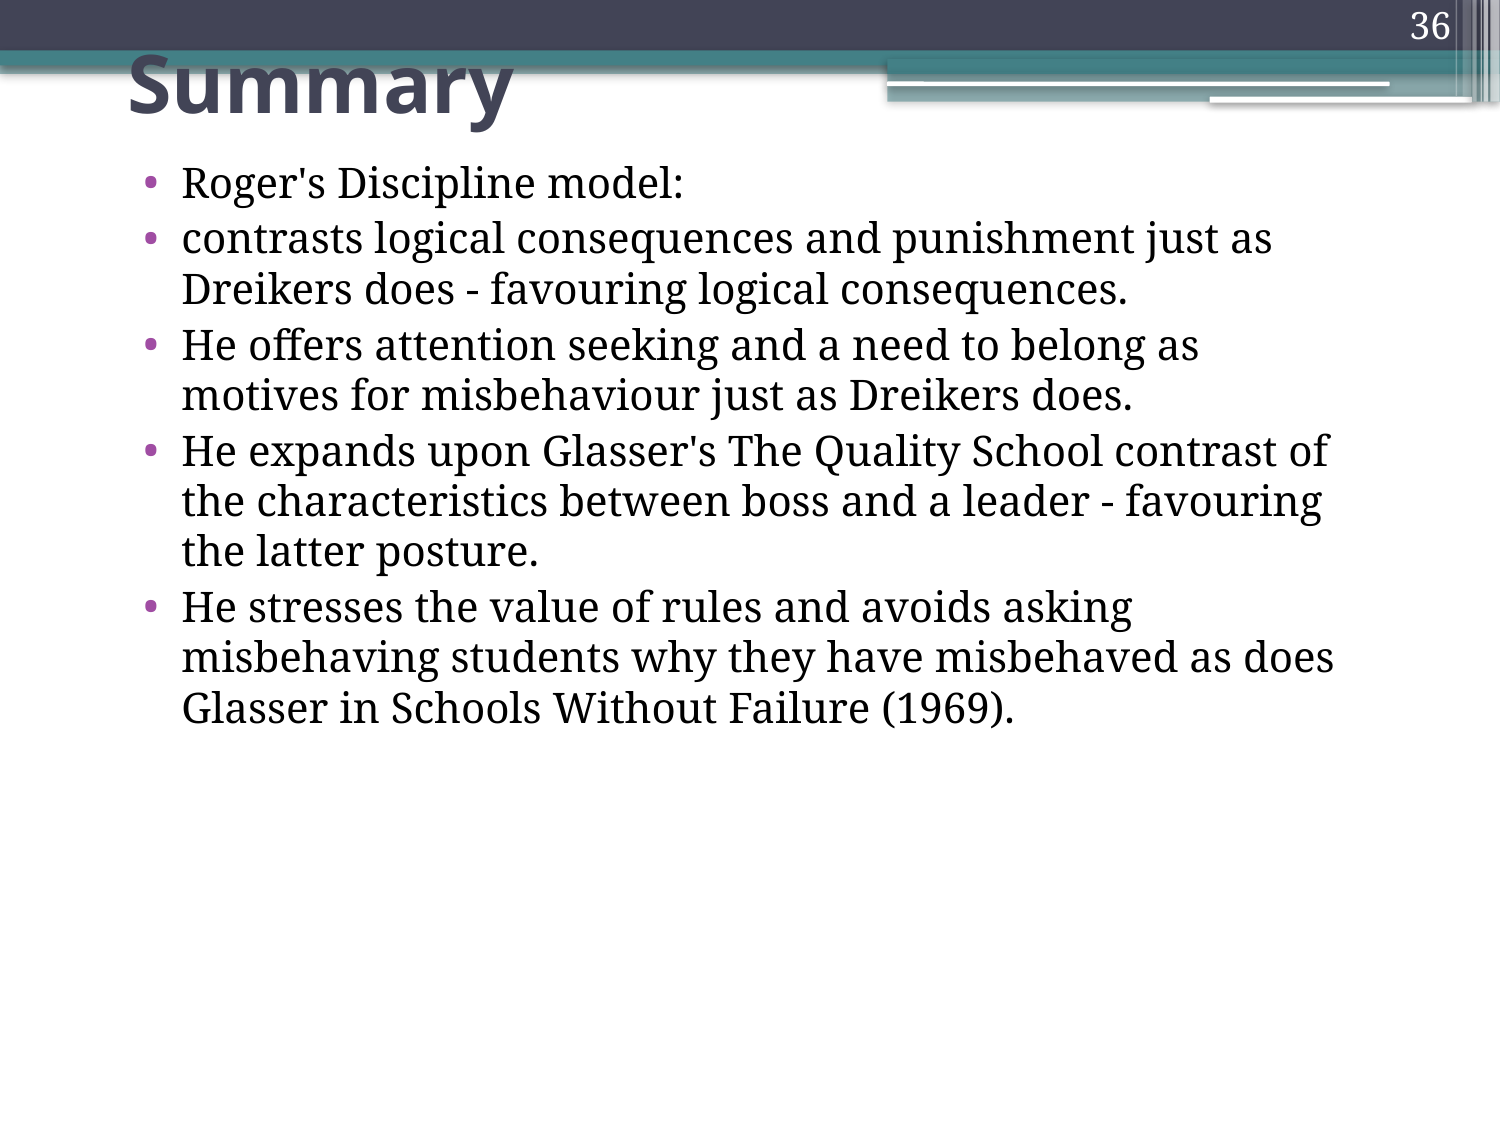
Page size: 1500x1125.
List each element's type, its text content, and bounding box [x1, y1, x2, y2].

list Roger's Discipline model: contrasts logical consequences and punishment just as Dreikers does - favouring logical consequences. He offers attention seeking and a need to belong as motives for misbehaviour just as Dreikers does. He expands upon Glasser's The Quality School contrast of the characteristics between boss and a leader - favouring the latter posture. He stresses the value of rules and avoids asking misbehaving students why they have misbehaved as does Glasser in Schools Without Failure (1969). [112, 149, 1375, 749]
title Summary [112, 24, 1240, 138]
slide_number 36 [1341, 0, 1466, 61]
